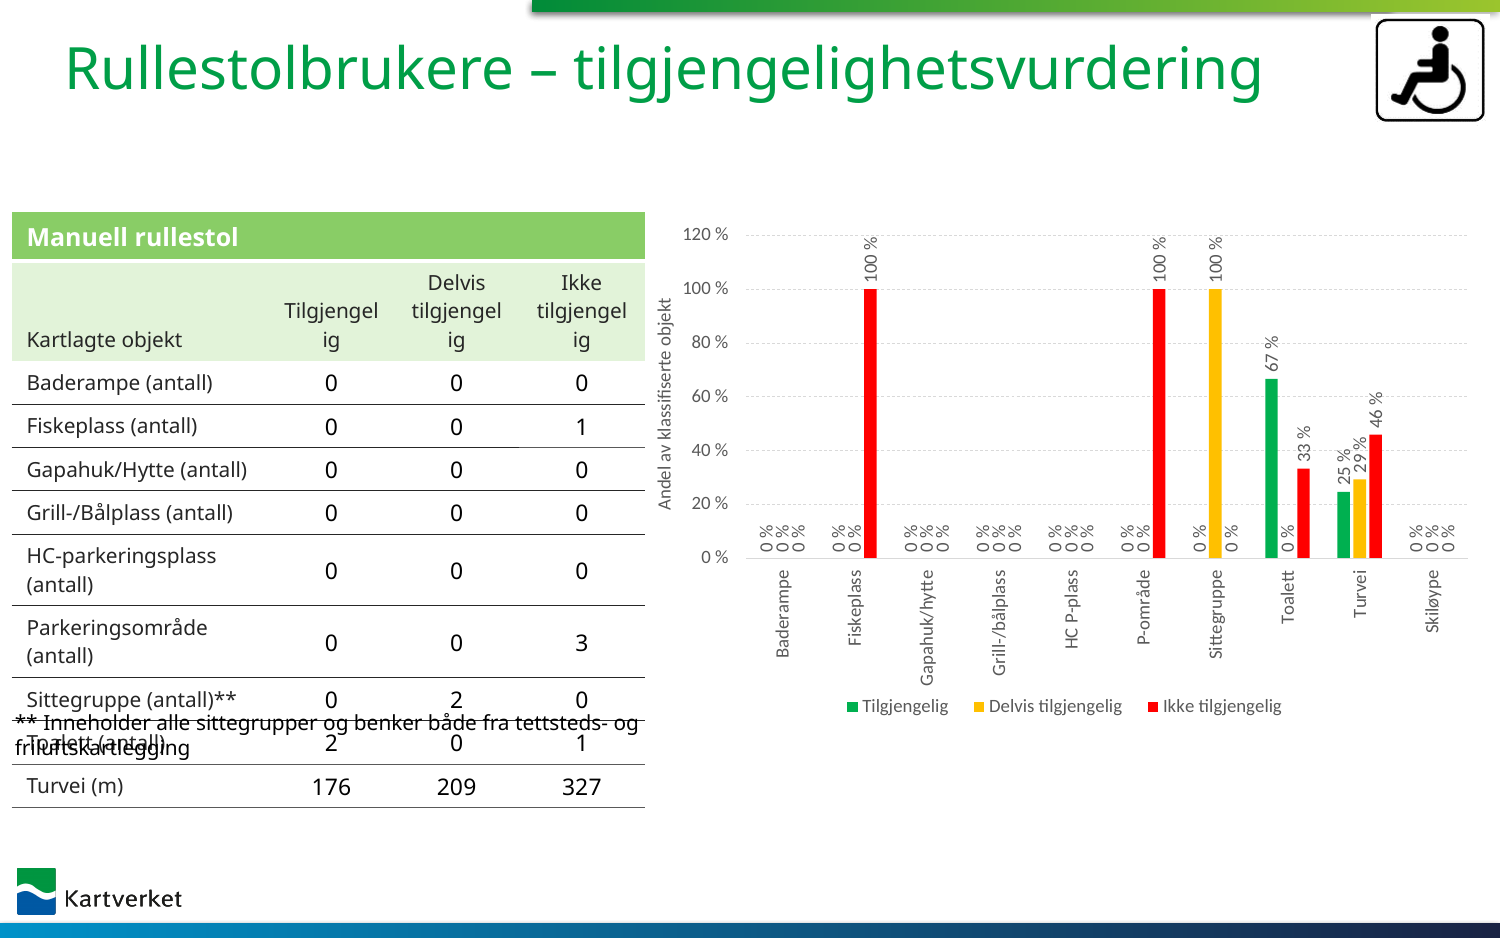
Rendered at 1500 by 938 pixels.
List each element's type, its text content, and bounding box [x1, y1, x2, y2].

table_cell Ikke tilgjengelig [519, 263, 638, 361]
table_cell Grill-/Bålplass (antall) [12, 491, 269, 534]
table_cell 2 [394, 678, 519, 702]
table_cell Turvei (m) [12, 768, 269, 807]
table_cell 176 [269, 768, 394, 807]
table_cell Tilgjengelig [269, 263, 394, 361]
table_cell 0 [519, 491, 638, 534]
table_cell 0 [269, 491, 394, 534]
table_cell 209 [394, 768, 519, 807]
table_cell 0 [394, 535, 519, 605]
table_header Manuell rullestol [12, 212, 645, 259]
table_cell Sittegruppe (antall)** [12, 678, 269, 702]
table_cell 1 [519, 405, 638, 447]
table_cell Gapahuk/Hytte (antall) [12, 448, 269, 490]
table_cell HC-parkeringsplass (antall) [12, 535, 269, 605]
table_cell Delvis tilgjengelig [394, 263, 519, 361]
table_cell Kartlagte objekt [12, 263, 269, 361]
table_cell 327 [519, 768, 645, 807]
table_cell 0 [394, 606, 519, 677]
table_cell 0 [269, 678, 394, 702]
text_box Rullestolbrukere – tilgjengelighetsvurdering [49, 12, 1372, 109]
table_cell 0 [394, 361, 519, 404]
table_cell 0 [519, 448, 638, 490]
text_box ** Inneholder alle sittegrupper og benker både fra tettsteds- og friluftskartlegging [0, 702, 745, 768]
table_cell 0 [269, 535, 394, 605]
table_cell 0 [519, 678, 638, 702]
table_cell Fiskeplass (antall) [12, 405, 269, 447]
table_cell 0 [269, 448, 394, 490]
table_cell 0 [269, 361, 394, 404]
table_cell 0 [269, 405, 394, 447]
table_cell Baderampe (antall) [12, 361, 269, 404]
picture [1371, 13, 1491, 127]
table_cell 0 [269, 606, 394, 677]
table_cell 0 [394, 491, 519, 534]
picture [643, 218, 1480, 728]
table_cell 0 [394, 448, 519, 490]
table_cell 0 [519, 535, 638, 605]
table_cell Parkeringsområde (antall) [12, 606, 269, 677]
table_cell 0 [394, 405, 519, 447]
table_cell 0 [519, 361, 638, 404]
table_cell 3 [519, 606, 638, 677]
